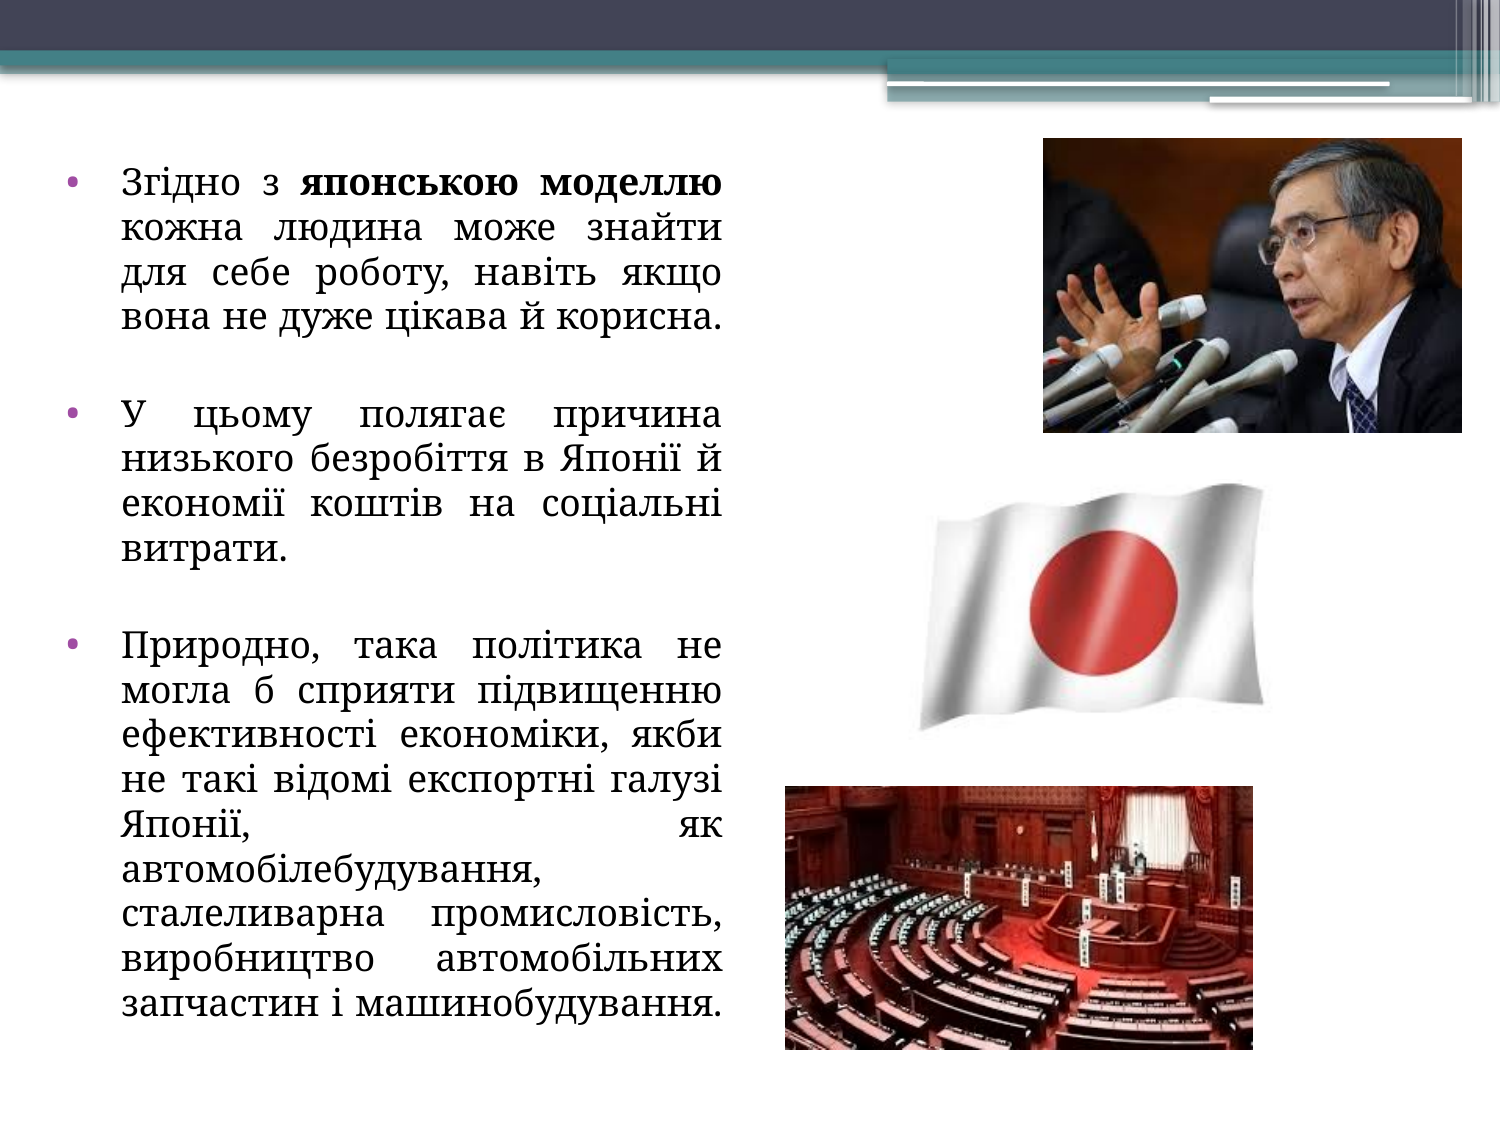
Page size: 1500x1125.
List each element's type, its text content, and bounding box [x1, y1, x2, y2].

list Згідно з японською моделлю кожна людина може знайти для себе роботу, навіть якщо вона не дуже цікава й корисна. У цьому полягає причина низького безробіття в Японії й економії коштів на соціальні витрати. Природно, така політика не могла б сприяти підвищенню ефективності економіки, якби не такі відомі експортні галузі Японії, як автомобілебудування, сталеливарна промисловість, виробництво автомобільних запчастин і машинобудування. [51, 150, 739, 1069]
picture [879, 479, 1306, 740]
picture [785, 786, 1253, 1050]
picture [1043, 138, 1463, 433]
